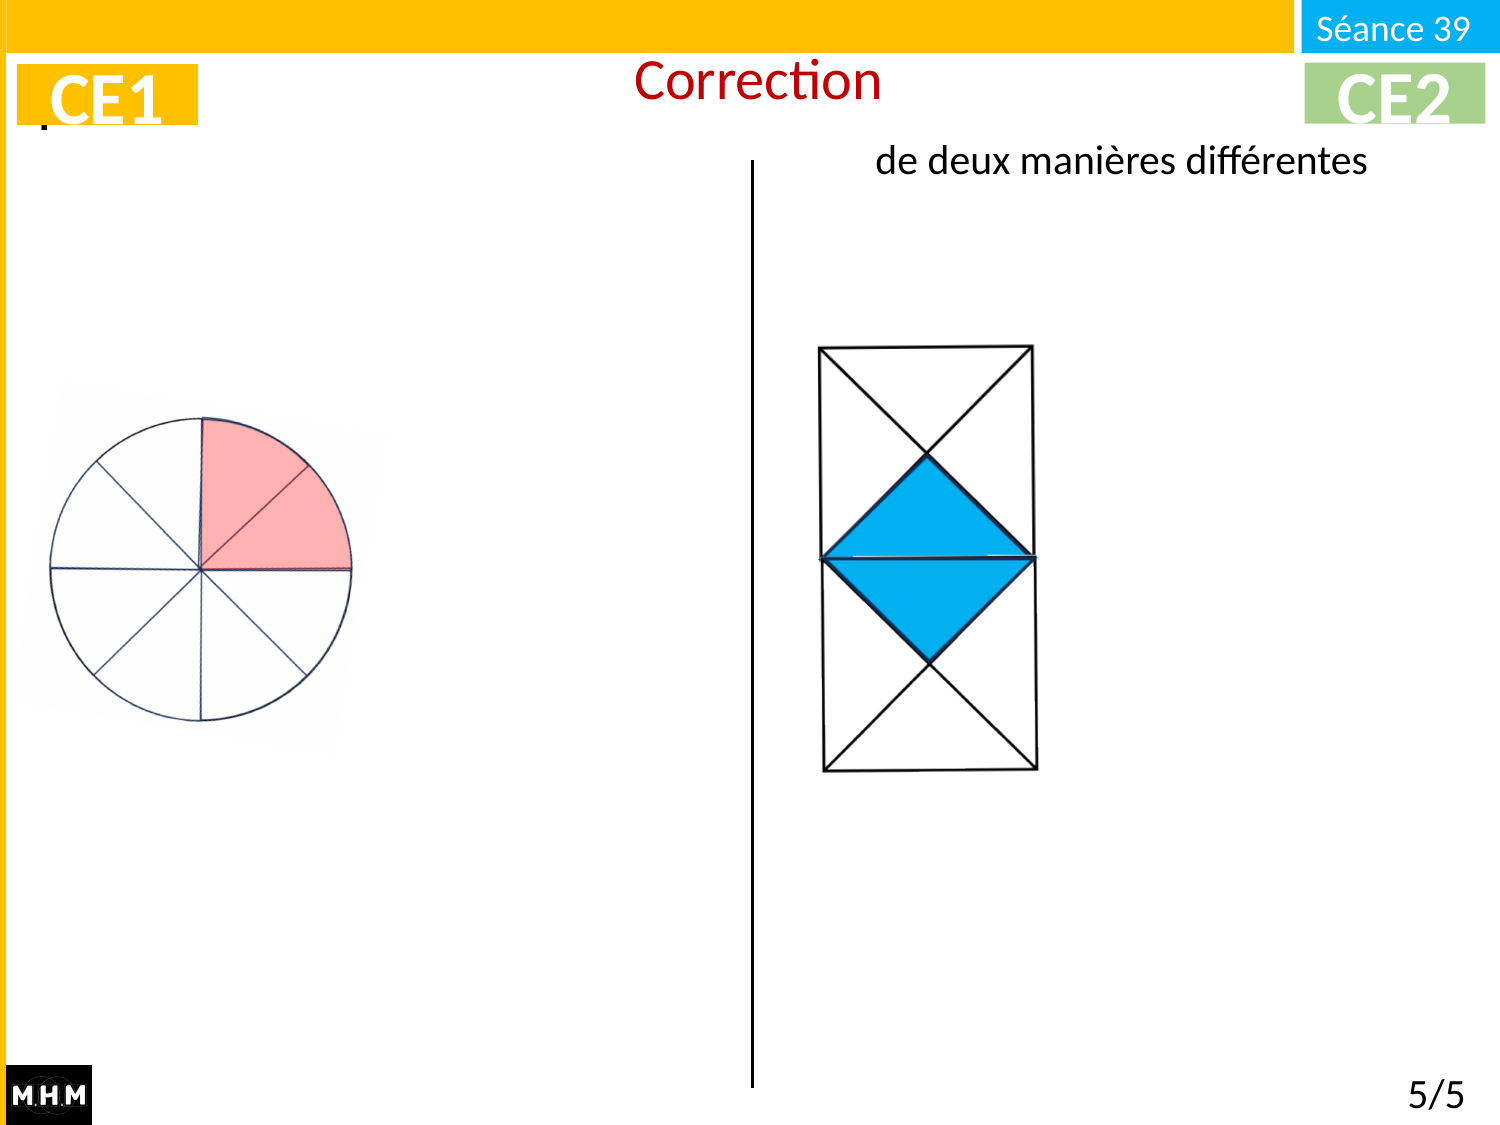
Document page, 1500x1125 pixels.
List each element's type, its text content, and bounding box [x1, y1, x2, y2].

text_box CE1 [16, 63, 199, 126]
picture [6, 1065, 92, 1125]
picture [808, 340, 1048, 777]
picture [10, 381, 386, 754]
text_box Correction [619, 0, 994, 162]
text_box de deux manières différentes [860, 125, 1500, 190]
text_box CE2 [1303, 62, 1487, 125]
list 5/5 [1373, 1064, 1500, 1125]
